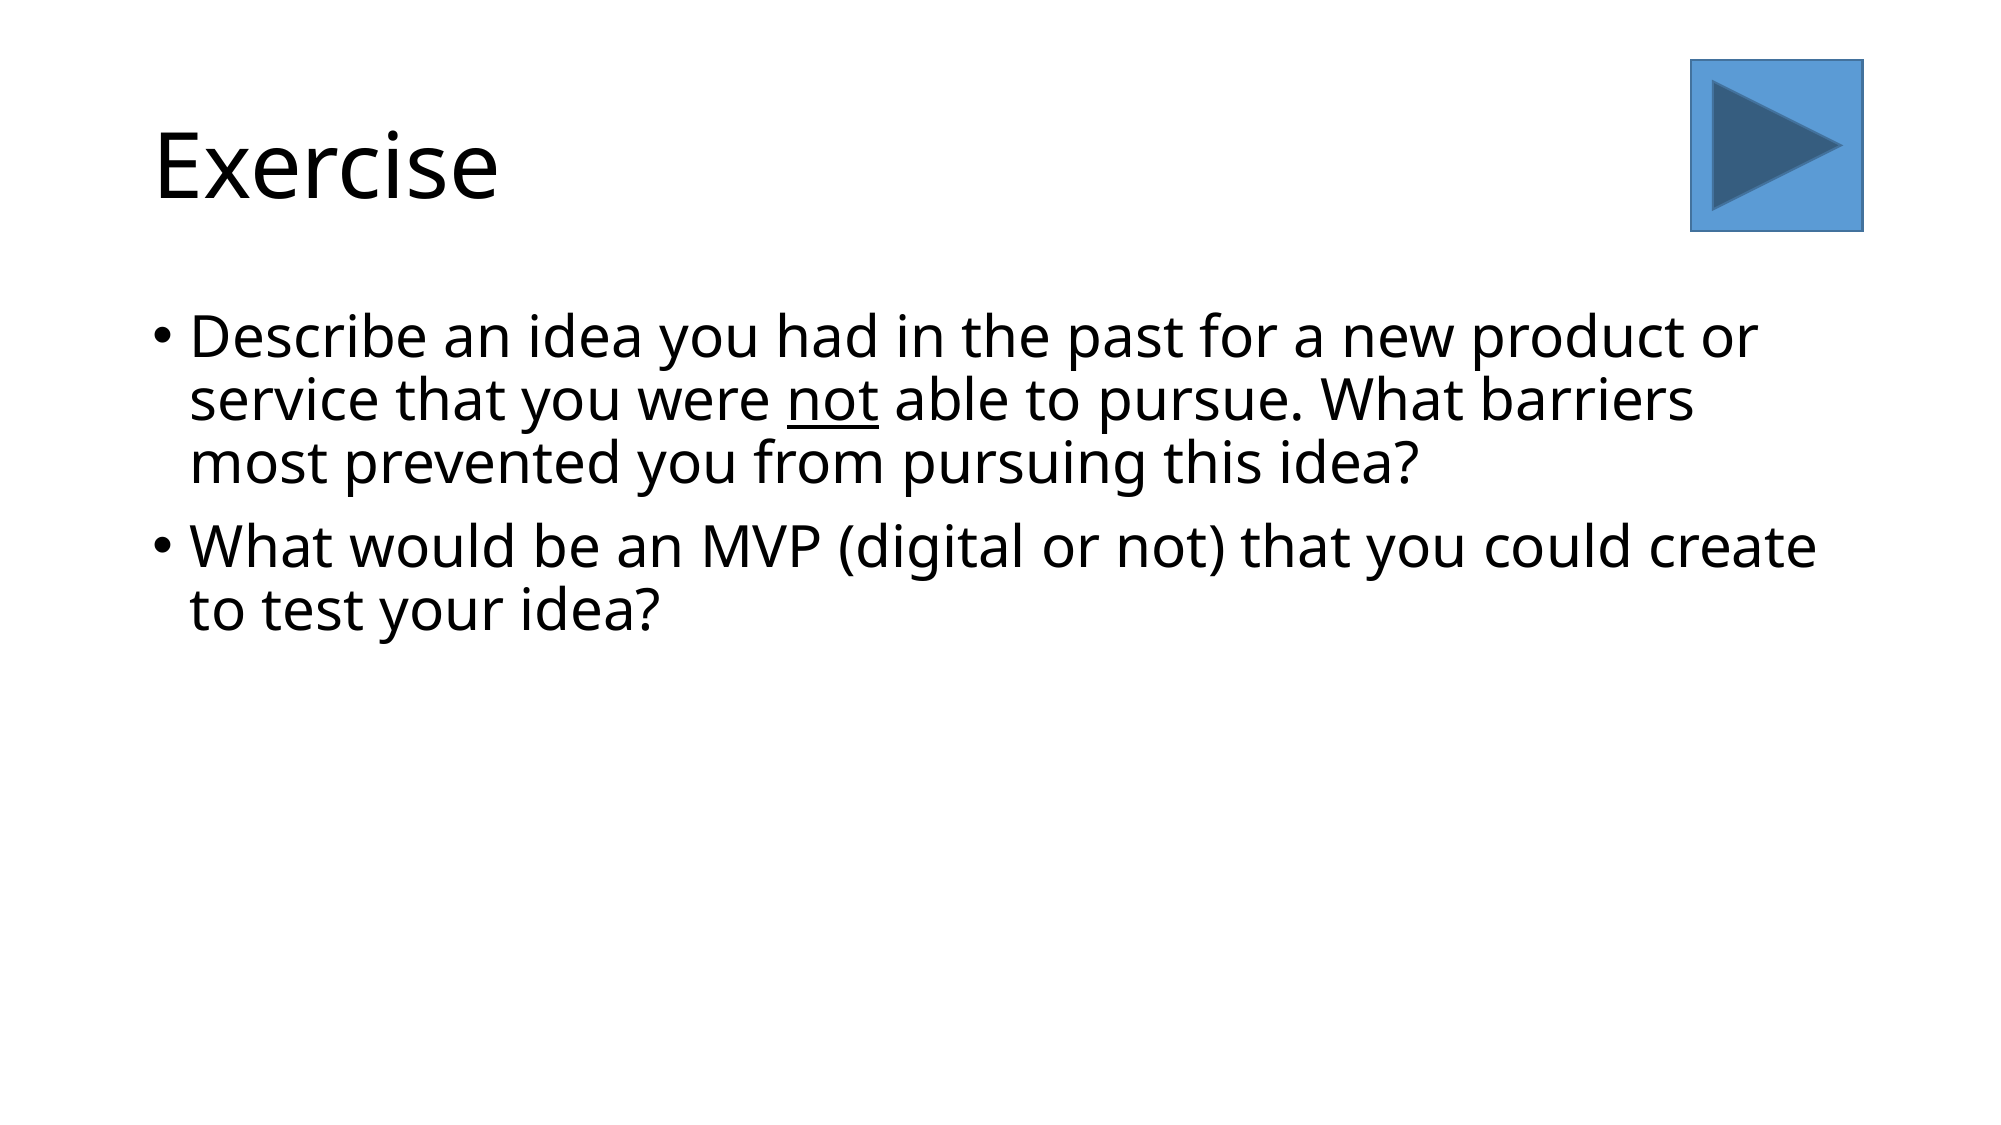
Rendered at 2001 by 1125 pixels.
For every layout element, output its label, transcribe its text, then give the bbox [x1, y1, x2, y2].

title Exercise [137, 59, 1863, 278]
list Describe an idea you had in the past for a new product or service that you were not able to pursue. What barriers most prevented you from pursuing this idea? What would be an MVP (digital or not) that you could create to test your idea? [137, 299, 1863, 1014]
text_box [1690, 59, 1864, 232]
